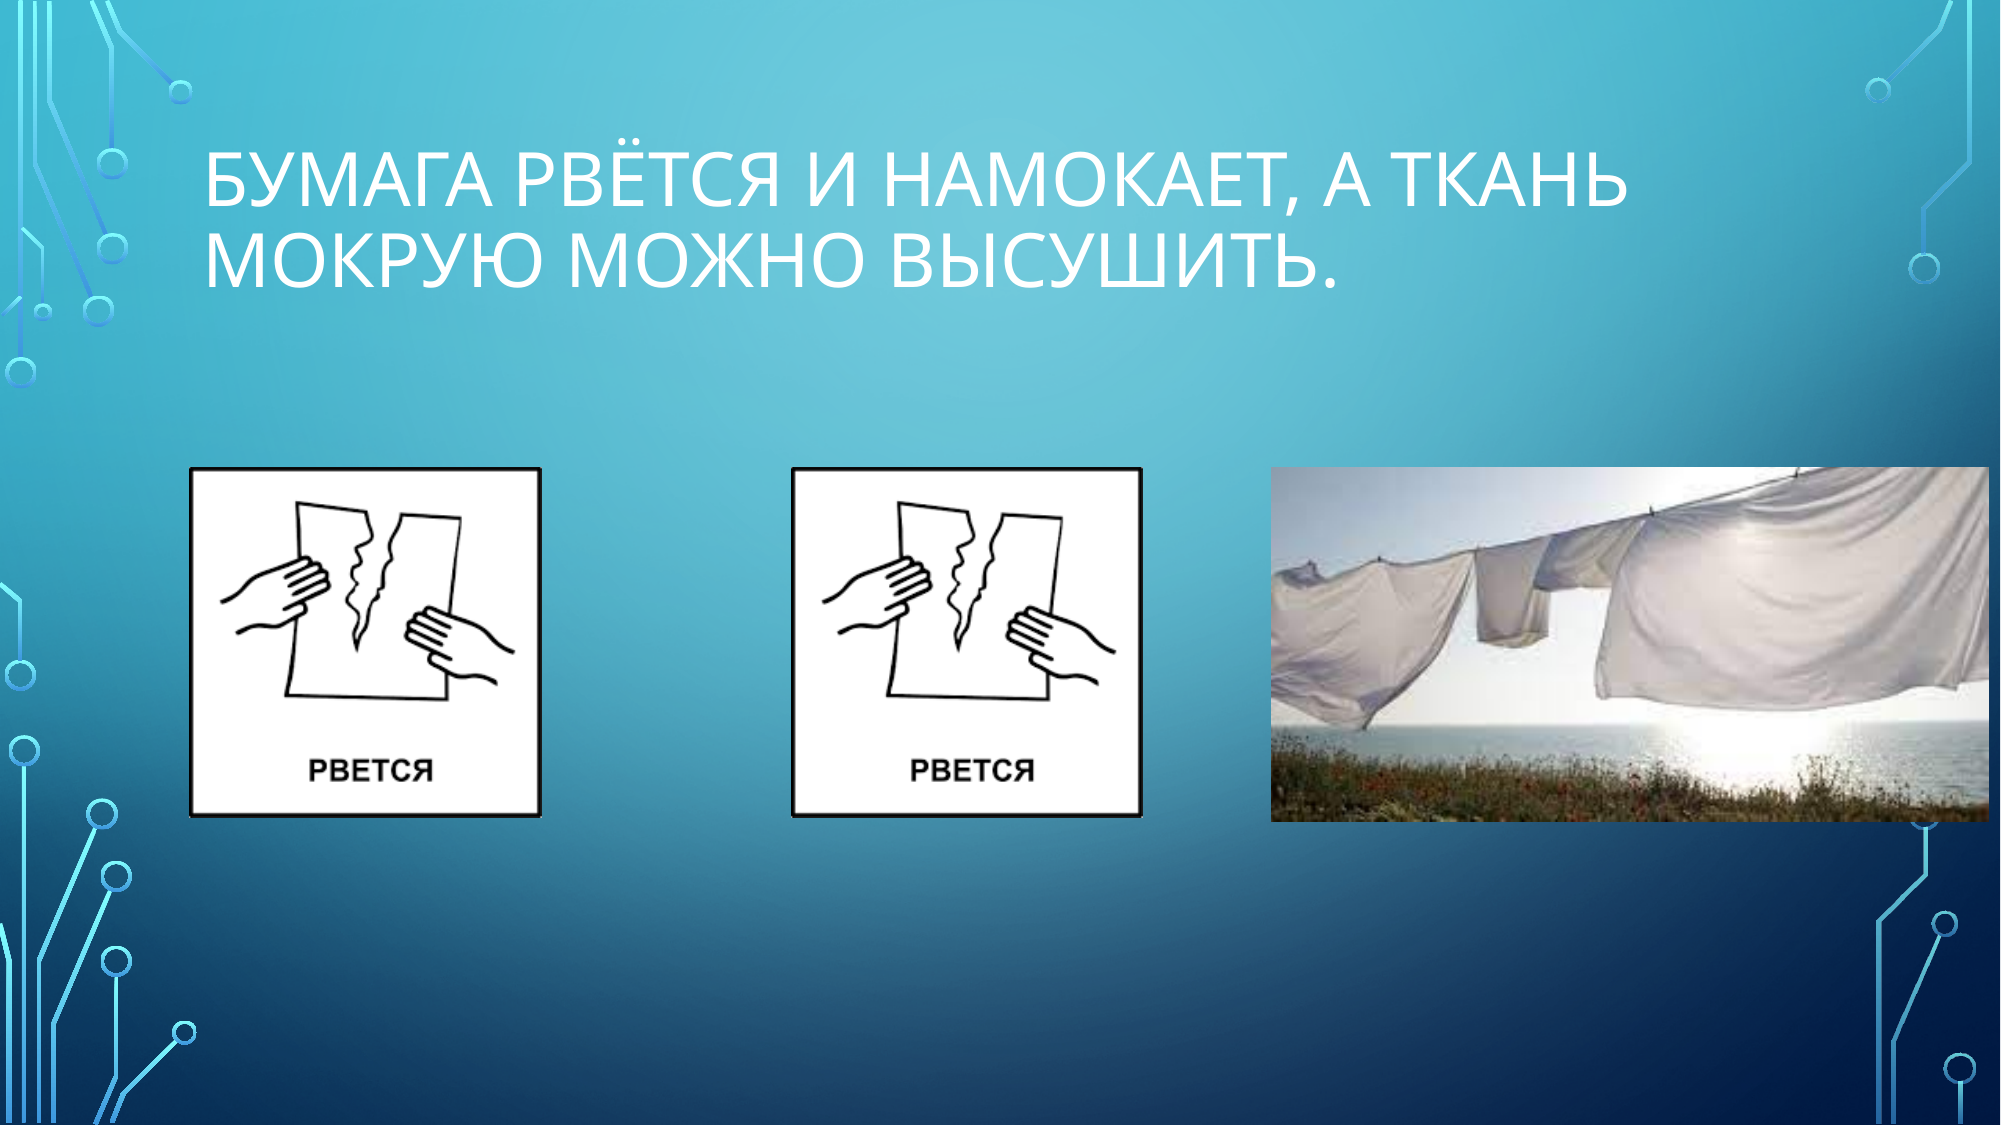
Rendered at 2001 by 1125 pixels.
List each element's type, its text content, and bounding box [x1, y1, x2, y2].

picture [1271, 466, 1990, 822]
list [189, 467, 542, 818]
picture [791, 467, 1144, 818]
title Бумага рвётся и намокает, а ткань мокрую можно высушить. [187, 101, 1813, 344]
